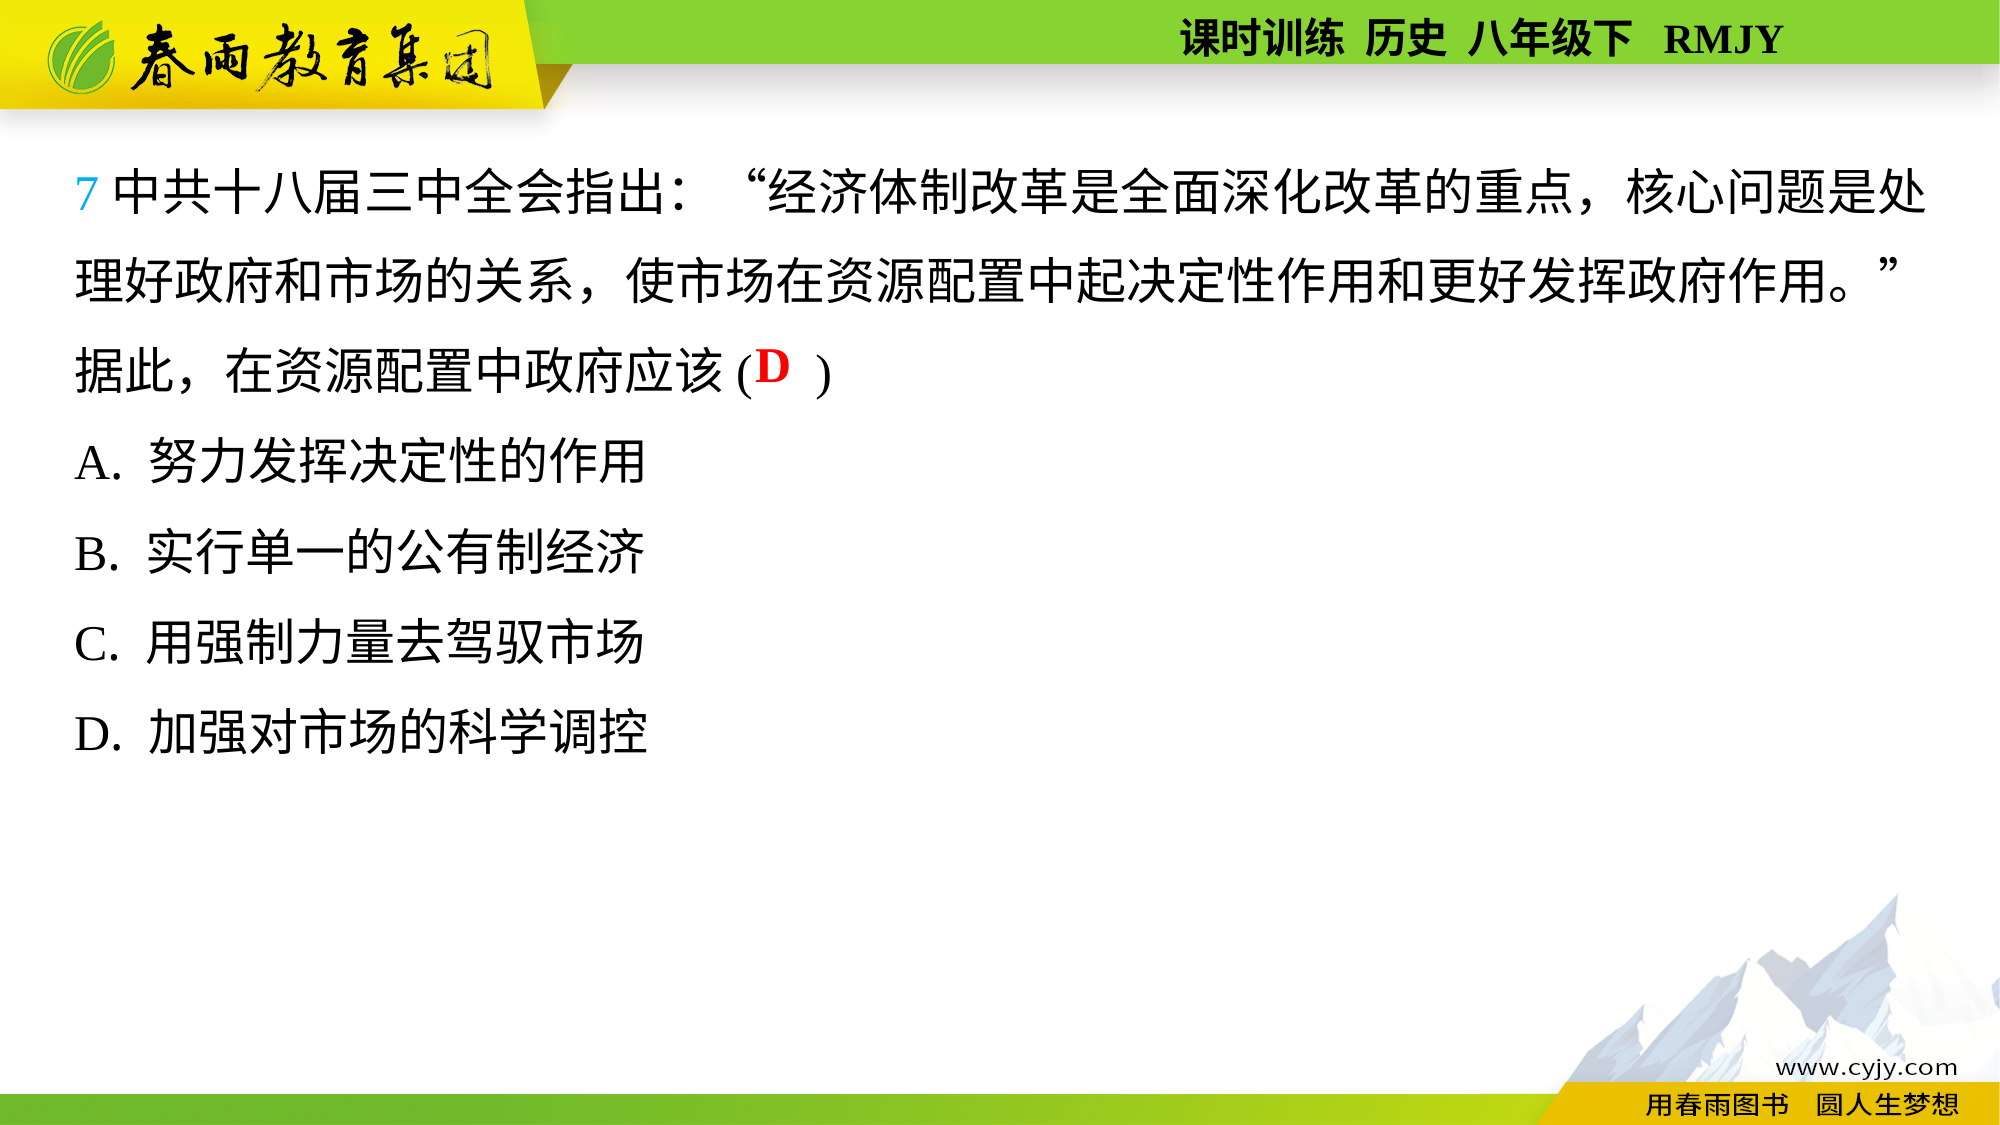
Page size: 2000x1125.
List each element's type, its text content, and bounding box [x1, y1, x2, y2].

text_box D [740, 324, 807, 400]
picture [0, 0, 2000, 1125]
list 7中共十八届三中全会指出：“经济体制改革是全面深化改革的重点，核心问题是处理好政府和市场的关系，使市场在资源配置中起决定性作用和更好发挥政府作用。”据此，在资源配置中政府应该( ) A. 努力发挥决定性的作用 B. 实行单一的公有制经济 C. 用强制力量去驾驭市场 D. 加强对市场的科学调控 [59, 122, 1944, 763]
